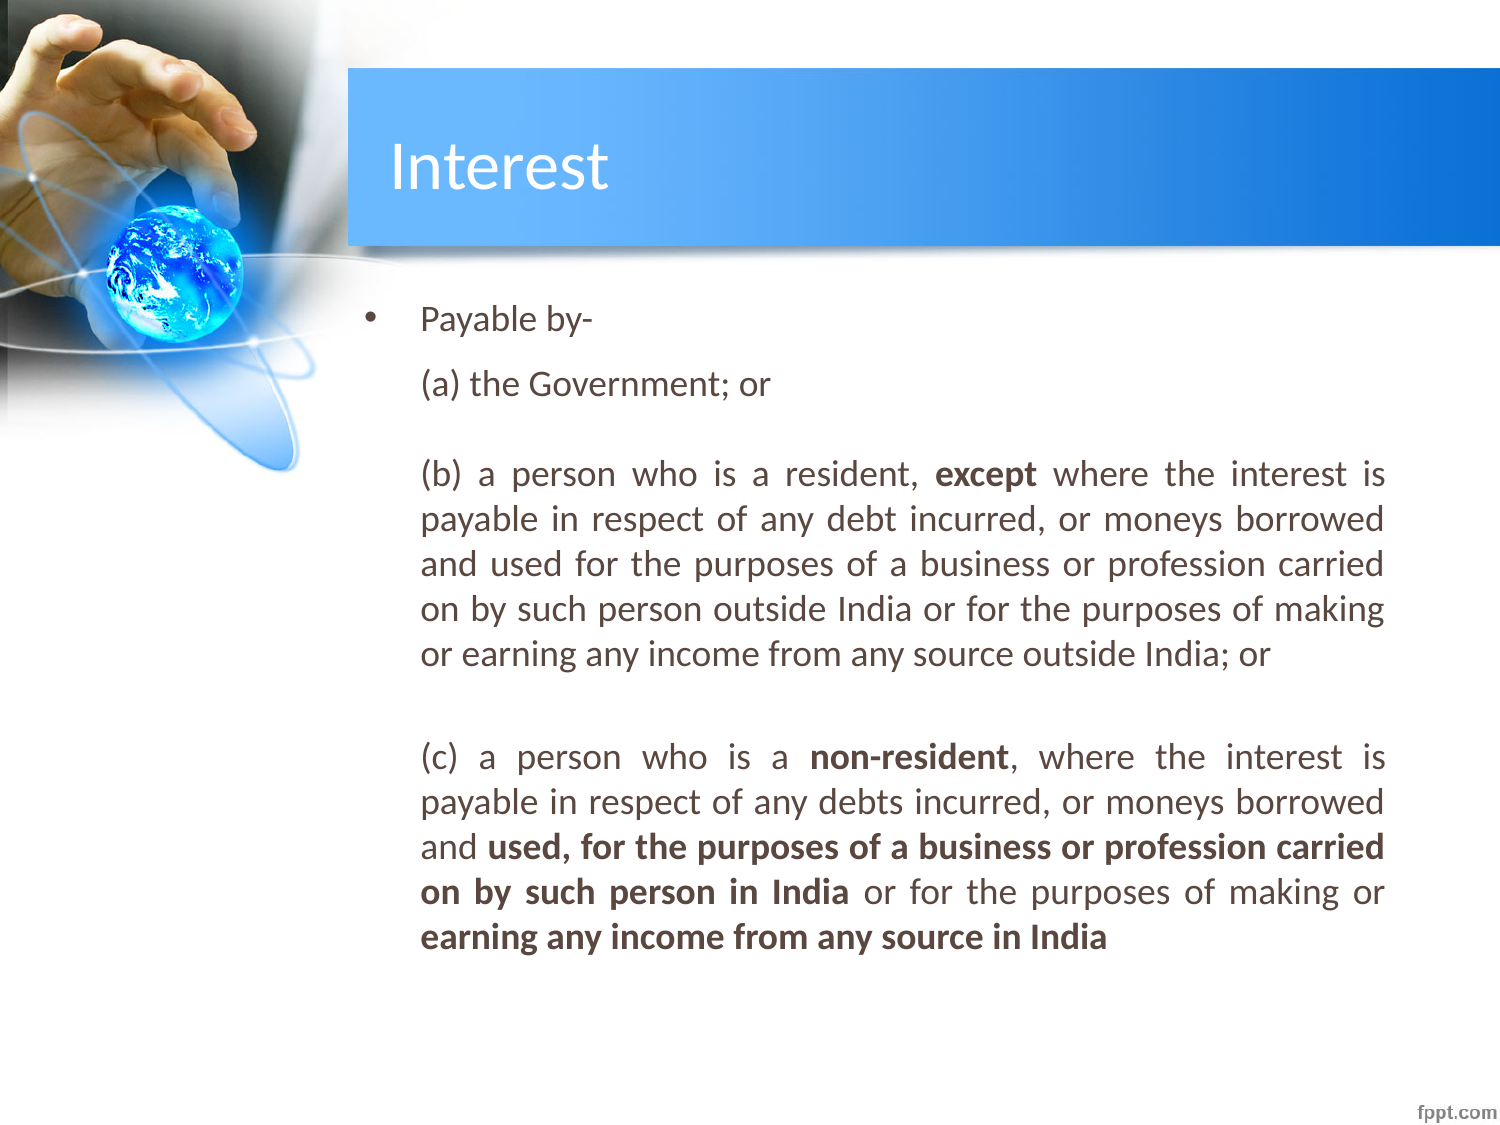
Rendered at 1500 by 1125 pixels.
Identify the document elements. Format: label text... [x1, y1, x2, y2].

picture [0, 0, 1500, 1125]
title Interest [374, 111, 1452, 212]
list Payable by- (a) the Government; or (b) a person who is a resident, except where the interest is payable in respect of any debt incurred, or moneys borrowed and used for the purposes of a business or profession carried on by such person outside India or for the purposes of making or earning any income from any source outside India; or (c) a person who is a non-resident, where the interest is payable in respect of any debts incurred, or moneys borrowed and used, for the purposes of a business or profession carried on by such person in India or for the purposes of making or earning any income from any source in India [349, 286, 1402, 1039]
